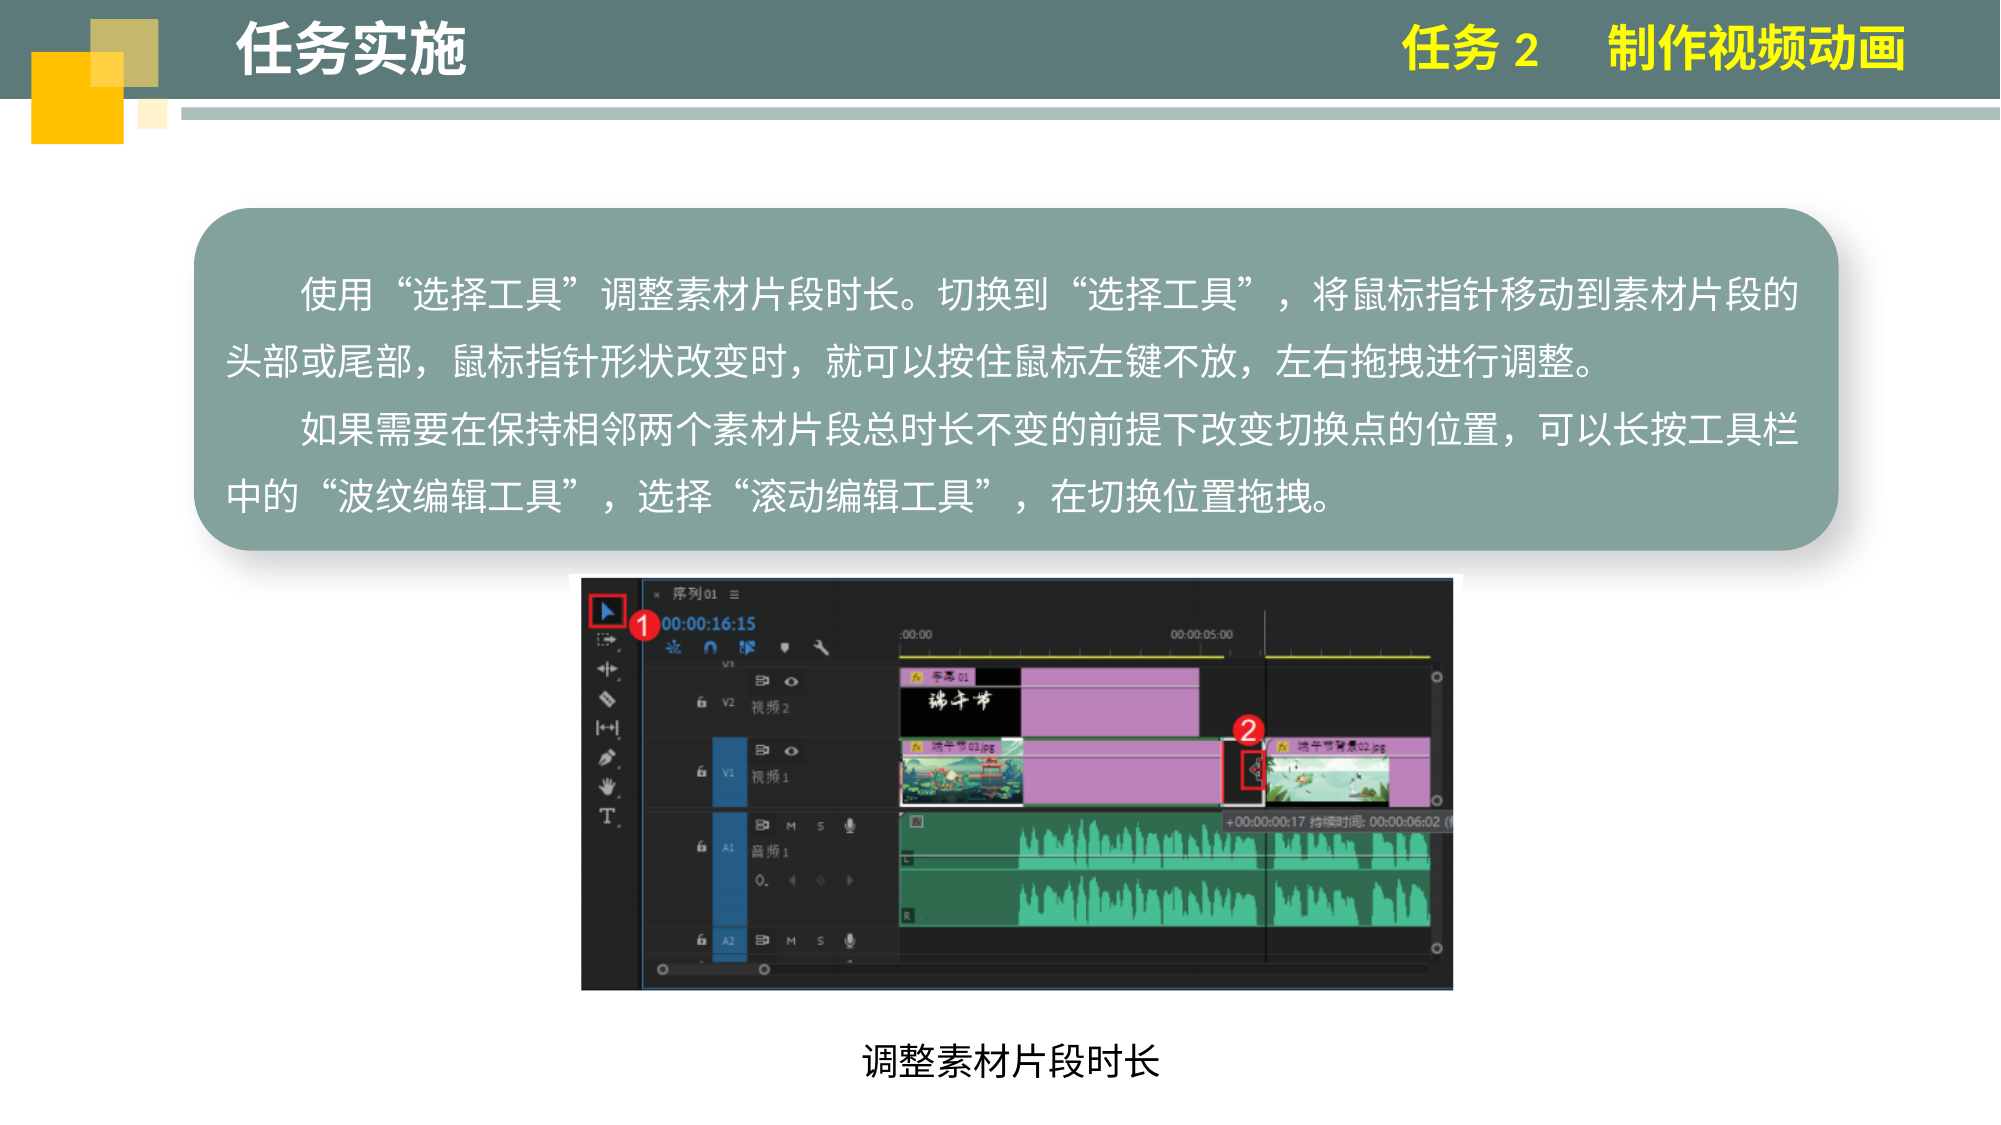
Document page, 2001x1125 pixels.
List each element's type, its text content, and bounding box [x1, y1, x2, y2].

text_box [193, 208, 1839, 551]
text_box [0, 0, 2000, 145]
text_box 使用“选择工具”调整素材片段时长。切换到“选择工具”，将鼠标指针移动到素材片段的头部或尾部，鼠标指针形状改变时，就可以按住鼠标左键不放，左右拖拽进行调整。 如果需要在保持相邻两个素材片段总时长不变的前提下改变切换点的位置，可以长按工具栏中的“波纹编辑工具”，选择“滚动编辑工具”，在切换位置拖拽。 [210, 241, 1822, 526]
text_box 调整素材片段时长 [846, 1017, 1251, 1091]
picture [569, 574, 1463, 1003]
